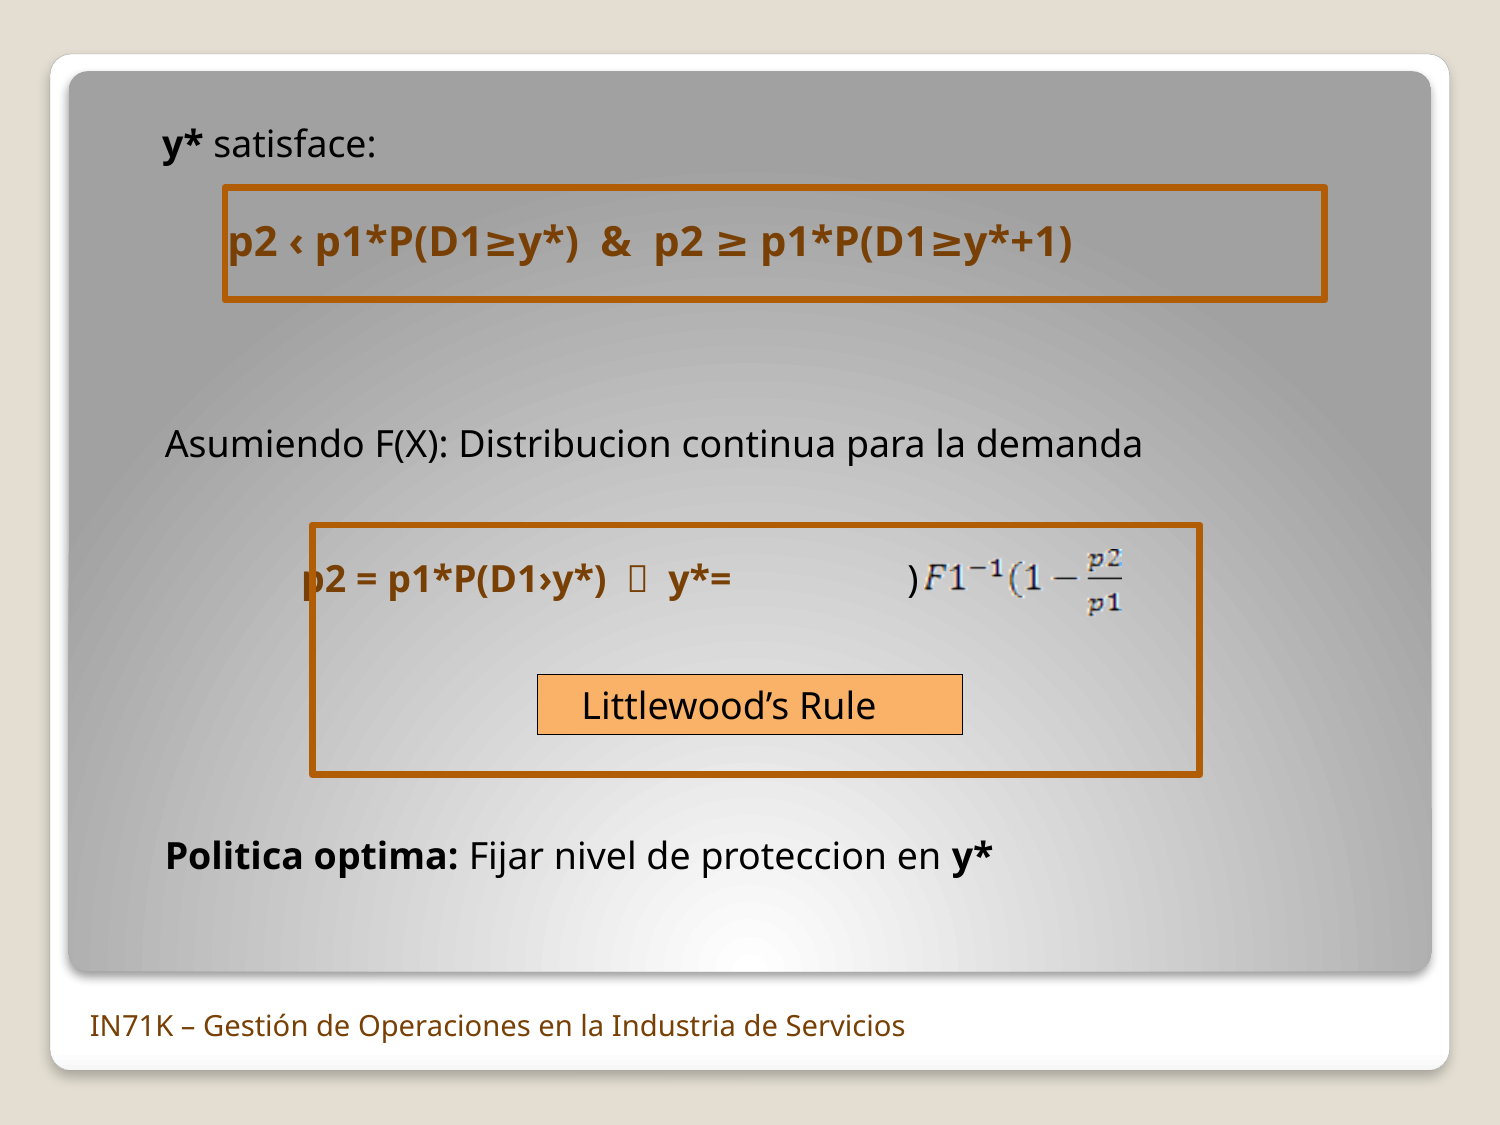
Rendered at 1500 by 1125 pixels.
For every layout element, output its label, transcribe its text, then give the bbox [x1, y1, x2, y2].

text_box [309, 522, 1203, 778]
text_box y* satisface: p2 ‹ p1*P(D1≥y*) & p2 ≥ p1*P(D1≥y*+1) [137, 112, 1375, 273]
text_box [0, 0, 1500, 75]
picture [924, 549, 1122, 626]
text_box Asumiendo F(X): Distribucion continua para la demanda p2 = p1*P(D1›y*)  y*= ) [149, 412, 1363, 698]
text_box IN71K – Gestión de Operaciones en la Industria de Servicios [74, 999, 1263, 1050]
text_box [222, 184, 1328, 303]
text_box Politica optima: Fijar nivel de proteccion en y* [150, 824, 1300, 885]
